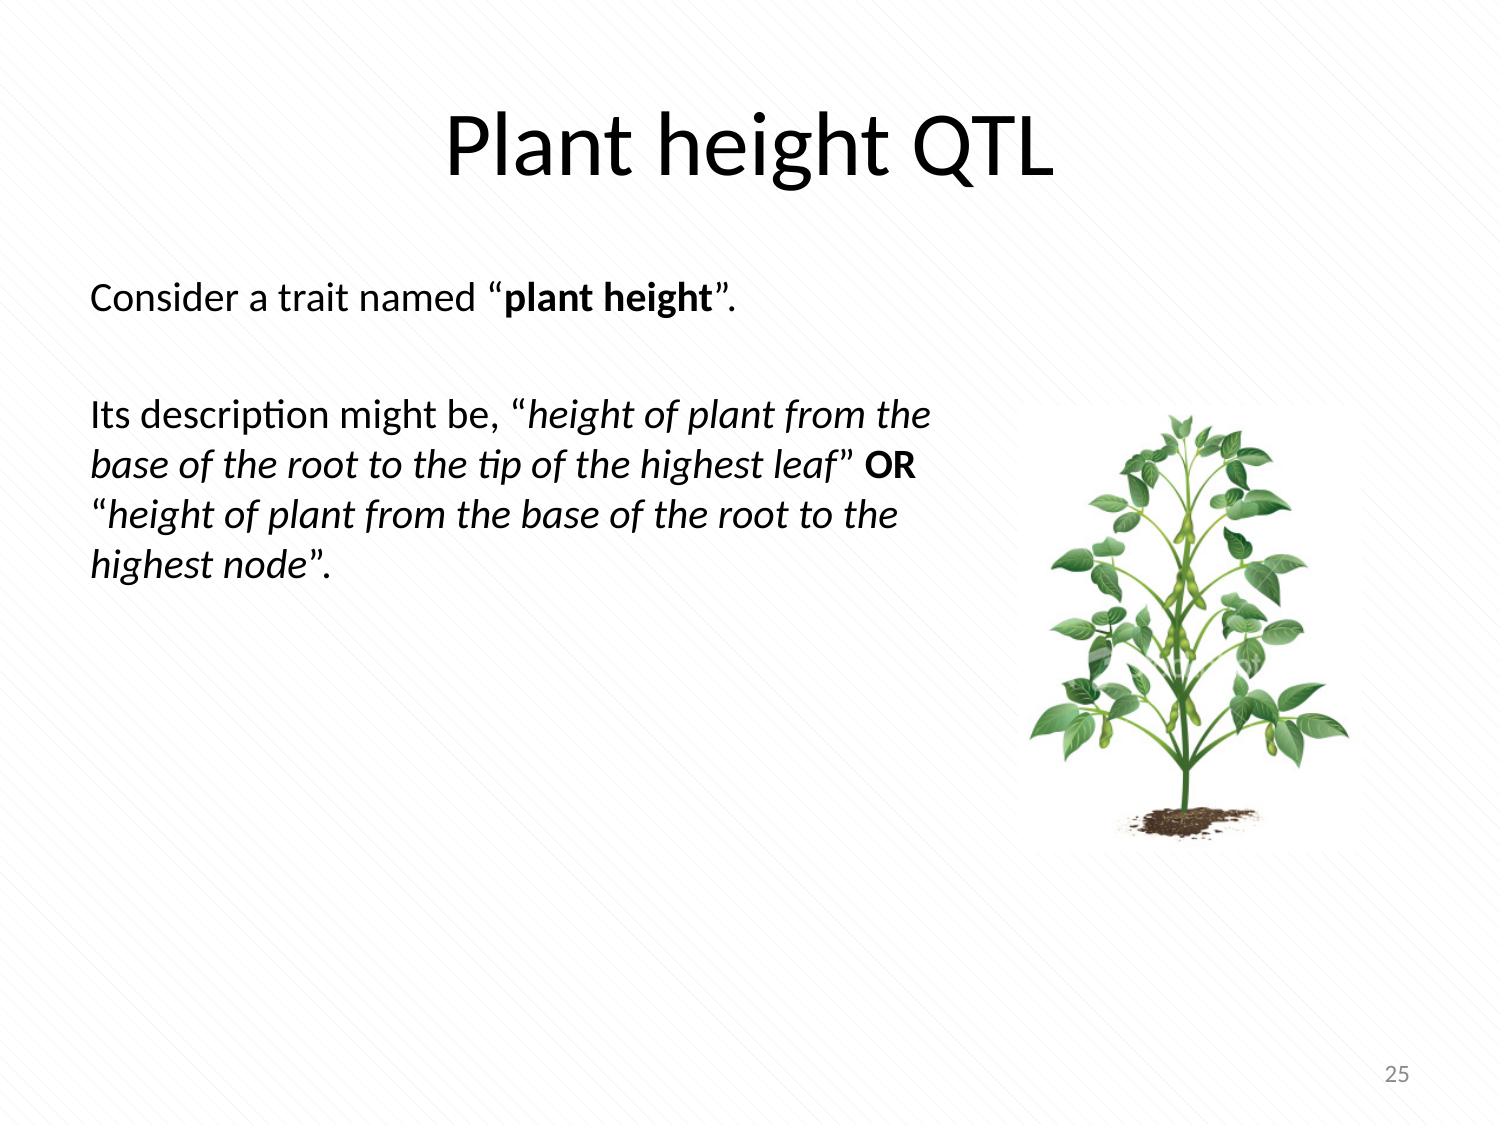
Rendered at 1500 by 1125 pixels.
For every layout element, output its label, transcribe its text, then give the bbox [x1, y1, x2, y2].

slide_number 25 [1074, 1042, 1425, 1103]
picture [1018, 405, 1361, 852]
list Consider a trait named “plant height”. Its description might be, “height of plant from the base of the root to the tip of the highest leaf” OR “height of plant from the base of the root to the highest node”. [75, 262, 1009, 1005]
title Plant height QTL [75, 45, 1425, 233]
